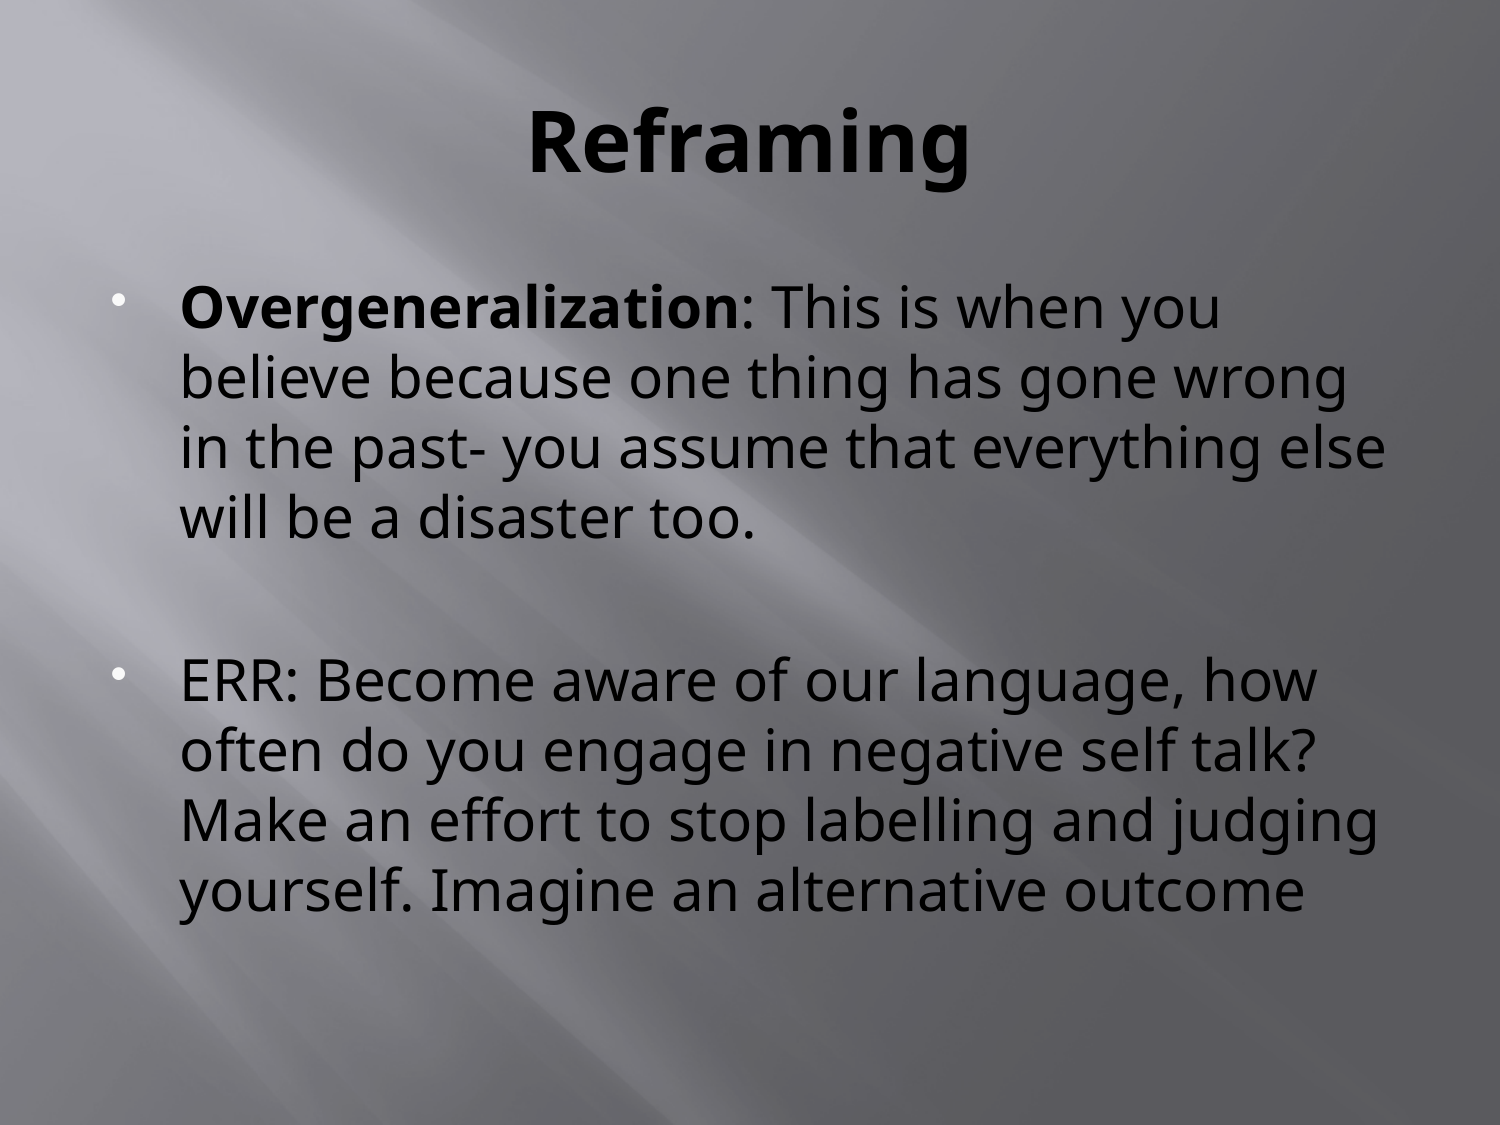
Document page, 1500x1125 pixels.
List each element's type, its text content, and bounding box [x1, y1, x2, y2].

title Reframing [75, 45, 1425, 233]
list Overgeneralization: This is when you believe because one thing has gone wrong in the past- you assume that everything else will be a disaster too. ERR: Become aware of our language, how often do you engage in negative self talk? Make an effort to stop labelling and judging yourself. Imagine an alternative outcome [74, 262, 1426, 1036]
